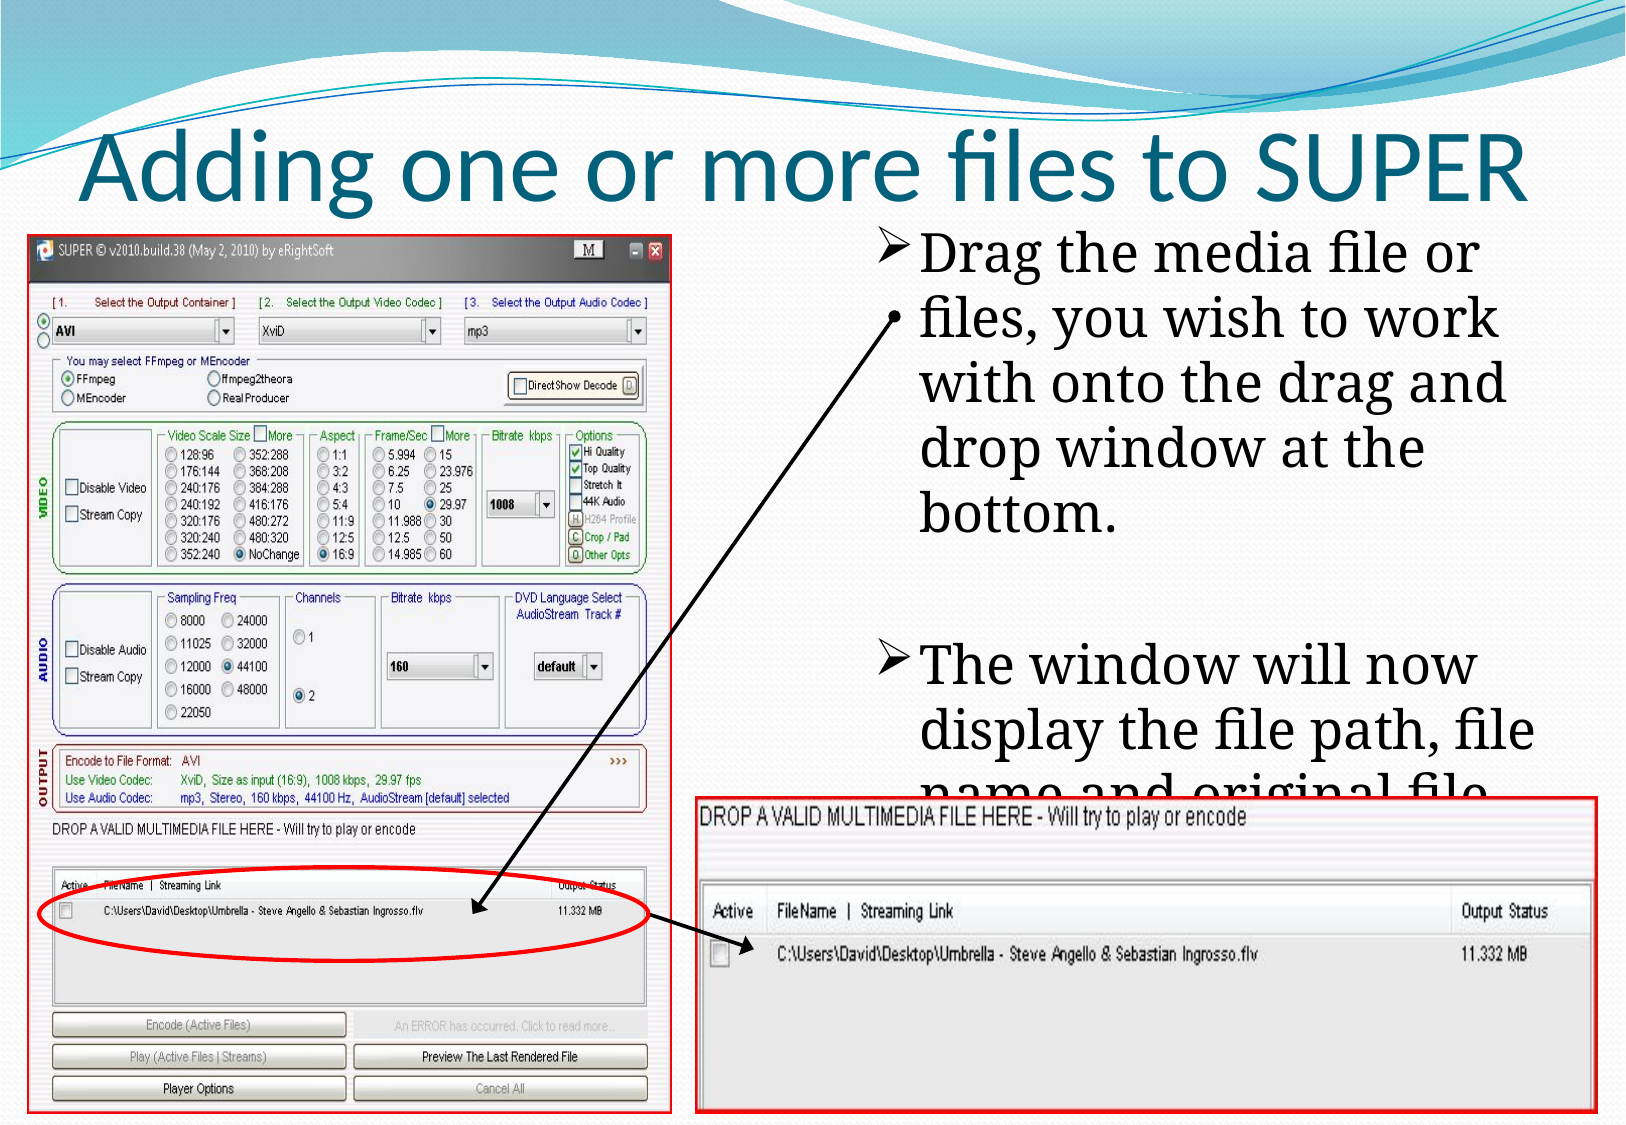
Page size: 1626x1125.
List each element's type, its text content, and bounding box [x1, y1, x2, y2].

picture [27, 234, 673, 1114]
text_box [648, 913, 755, 950]
title Adding one or more files to SUPER [74, 105, 1537, 223]
picture [694, 796, 1598, 1114]
list Drag the media file or files, you wish to work with onto the drag and drop window at the bottom. The window will now display the file path, file name and original file size. [859, 210, 1575, 795]
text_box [384, 403, 983, 827]
